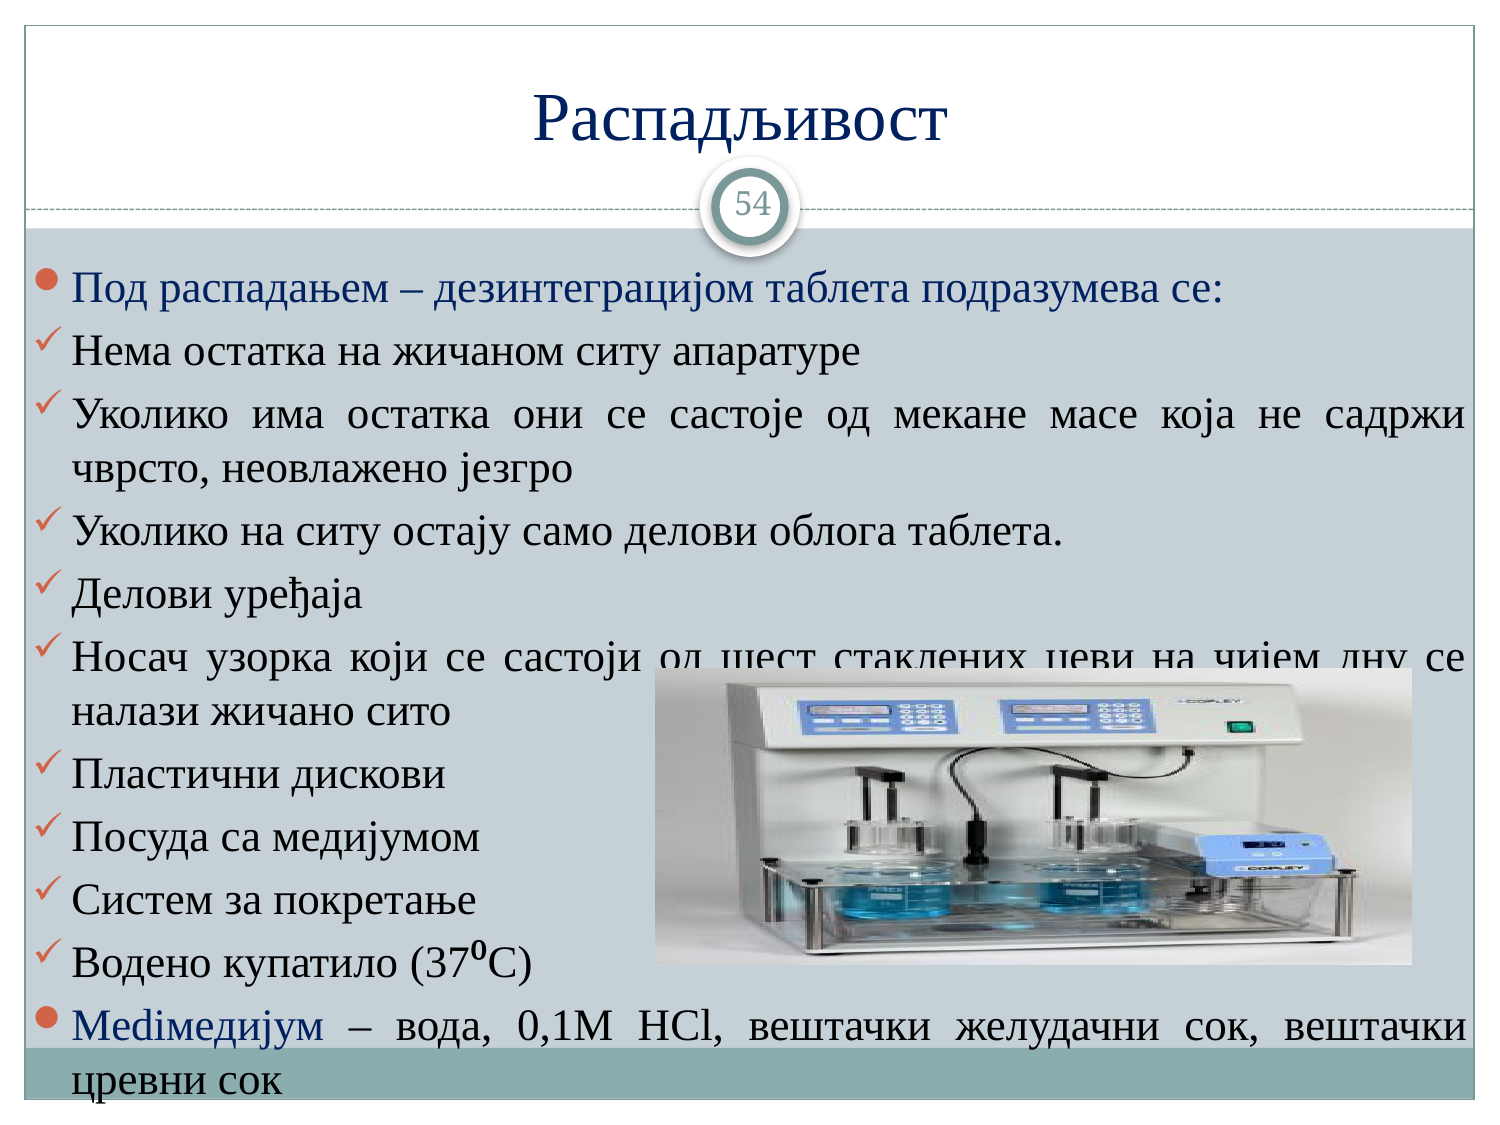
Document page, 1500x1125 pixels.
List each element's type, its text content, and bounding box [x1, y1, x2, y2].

title Распадљивост [49, 37, 1450, 162]
slide_number 54 [715, 168, 791, 241]
picture [655, 668, 1412, 965]
list Под распадањем – дезинтеграцијом таблета подразумева се: Нема остатка на жичаном ситу апаратуре Уколико има остатка они се састоје од мекане масе која не садржи чврсто, неовлажено језгро Уколико на ситу остају само делови облога таблета. Делови уређаја Носач узорка који се састоји од шест стаклених цеви на чијем дну се налази жичано сито Пластични дискови Посуда са медијумом Систем за покретање Водено купатило (37⁰C) Mediмедијум – вода, 0,1M HCl, вештачки желудачни сок, вештачки цревни сок [17, 250, 1483, 1118]
